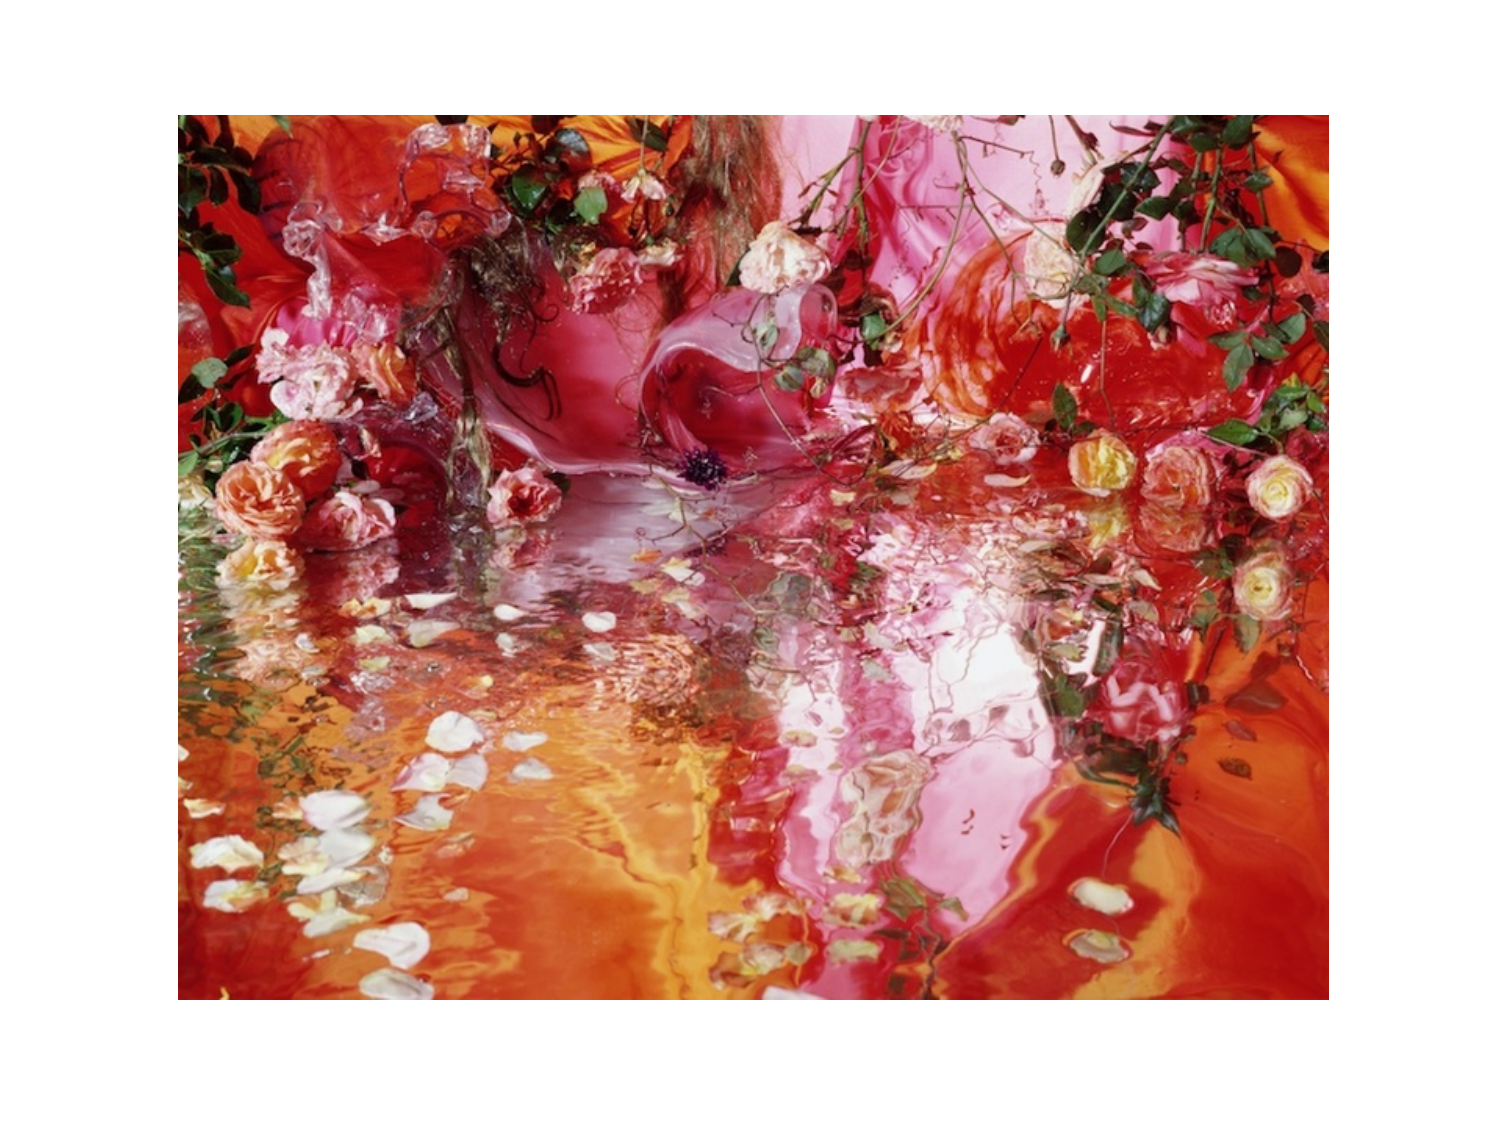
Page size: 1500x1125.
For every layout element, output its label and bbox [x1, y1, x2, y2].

picture [178, 114, 1330, 1000]
